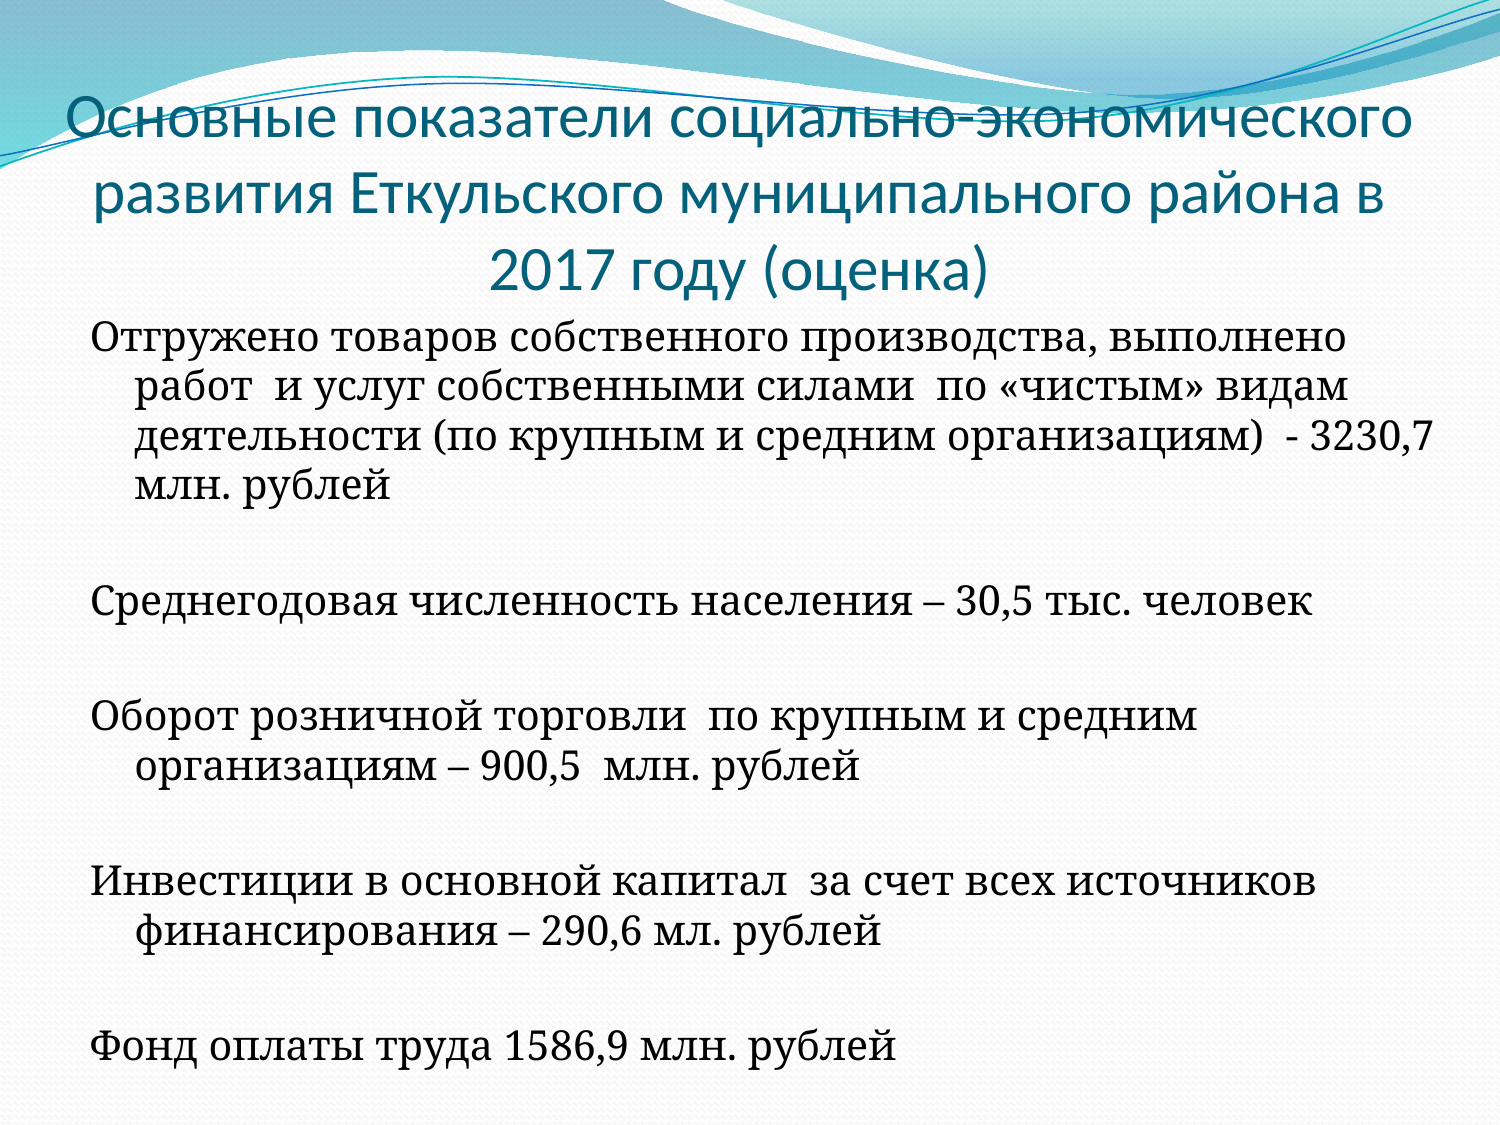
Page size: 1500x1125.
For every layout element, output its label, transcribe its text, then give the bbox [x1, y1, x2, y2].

title Основные показатели социально-экономического развития Еткульского муниципального района в 2017 году (оценка) [64, 66, 1415, 303]
list Отгружено товаров собственного производства, выполнено работ и услуг собственными силами по «чистым» видам деятельности (по крупным и средним организациям) - 3230,7 млн. рублей Среднегодовая численность населения – 30,5 тыс. человек Оборот розничной торговли по крупным и средним организациям – 900,5 млн. рублей Инвестиции в основной капитал за счет всех источников финансирования – 290,6 мл. рублей Фонд оплаты труда 1586,9 млн. рублей [75, 302, 1459, 1079]
